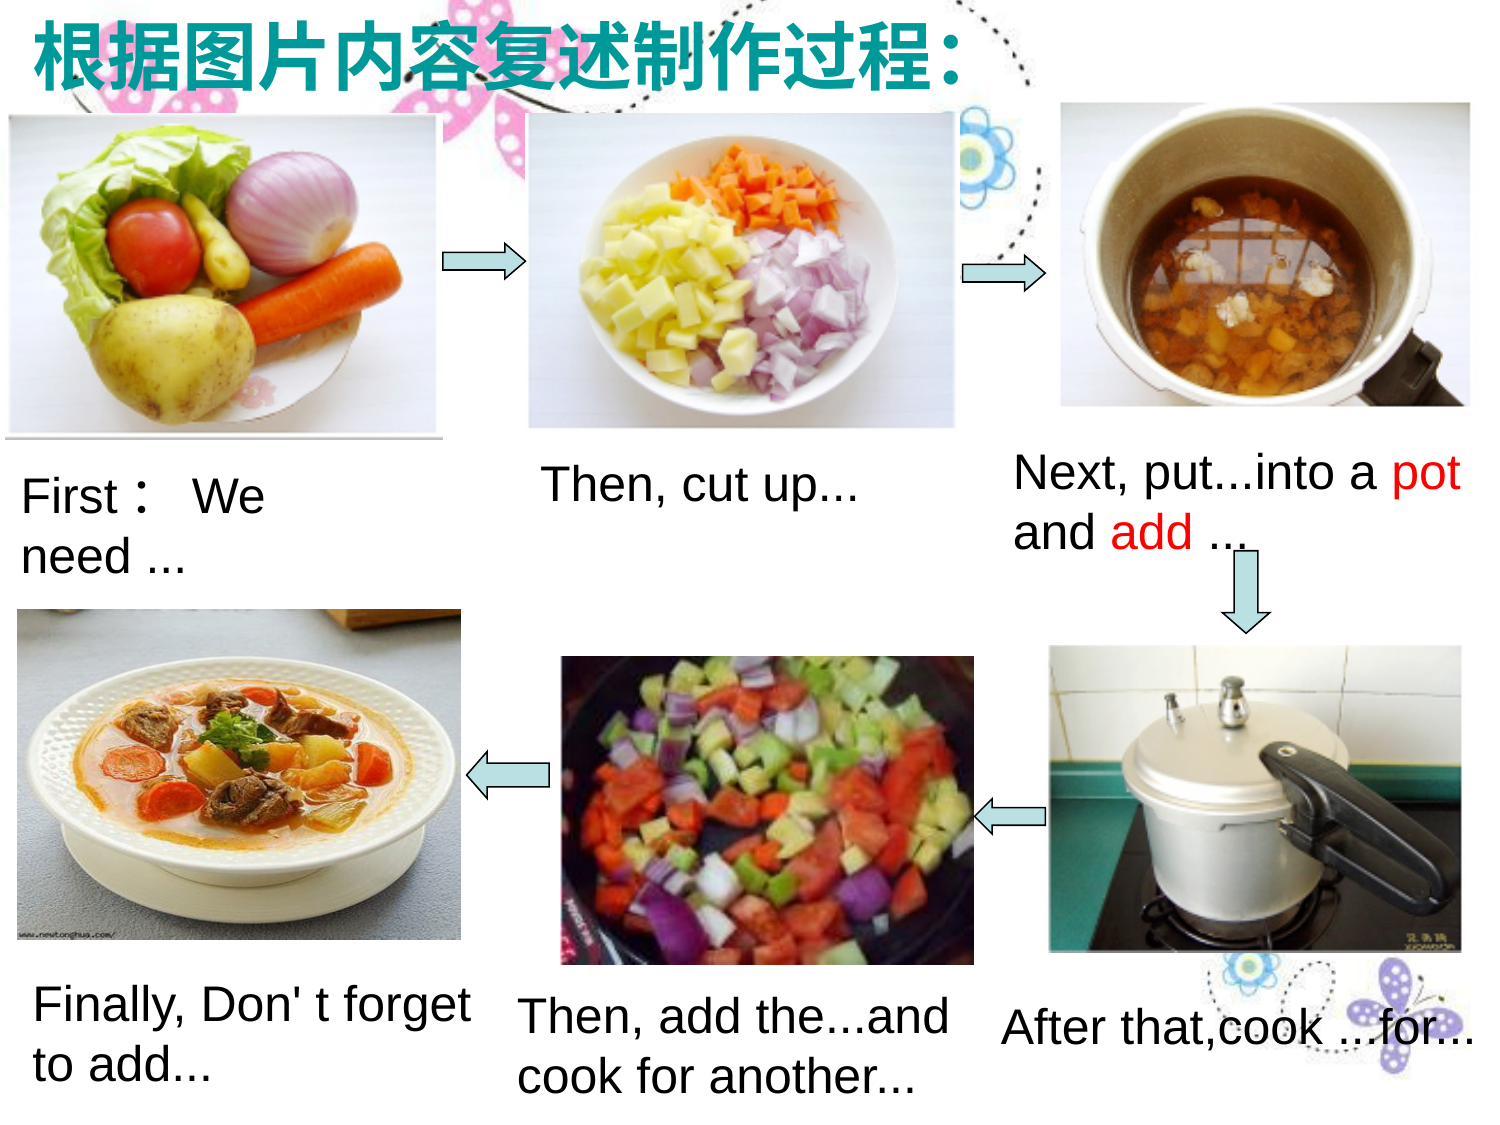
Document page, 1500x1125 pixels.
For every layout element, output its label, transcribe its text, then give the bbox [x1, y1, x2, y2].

text_box Then, cut up... [525, 444, 928, 520]
text_box [964, 255, 1046, 291]
text_box After that,cook ...for... [1022, 987, 1500, 1063]
list 根据图片内容复述制作过程： [17, 19, 1424, 161]
text_box [467, 751, 550, 799]
text_box [977, 798, 1039, 835]
text_box First：We need ... [5, 456, 455, 591]
text_box [448, 243, 520, 279]
text_box Then, add the...and cook for another... [502, 976, 1022, 1111]
picture [0, 0, 1500, 1125]
text_box Finally, Don' t forget to add... [17, 964, 491, 1099]
text_box [1222, 550, 1270, 634]
text_box Next, put...into a pot and add ... [998, 432, 1500, 568]
